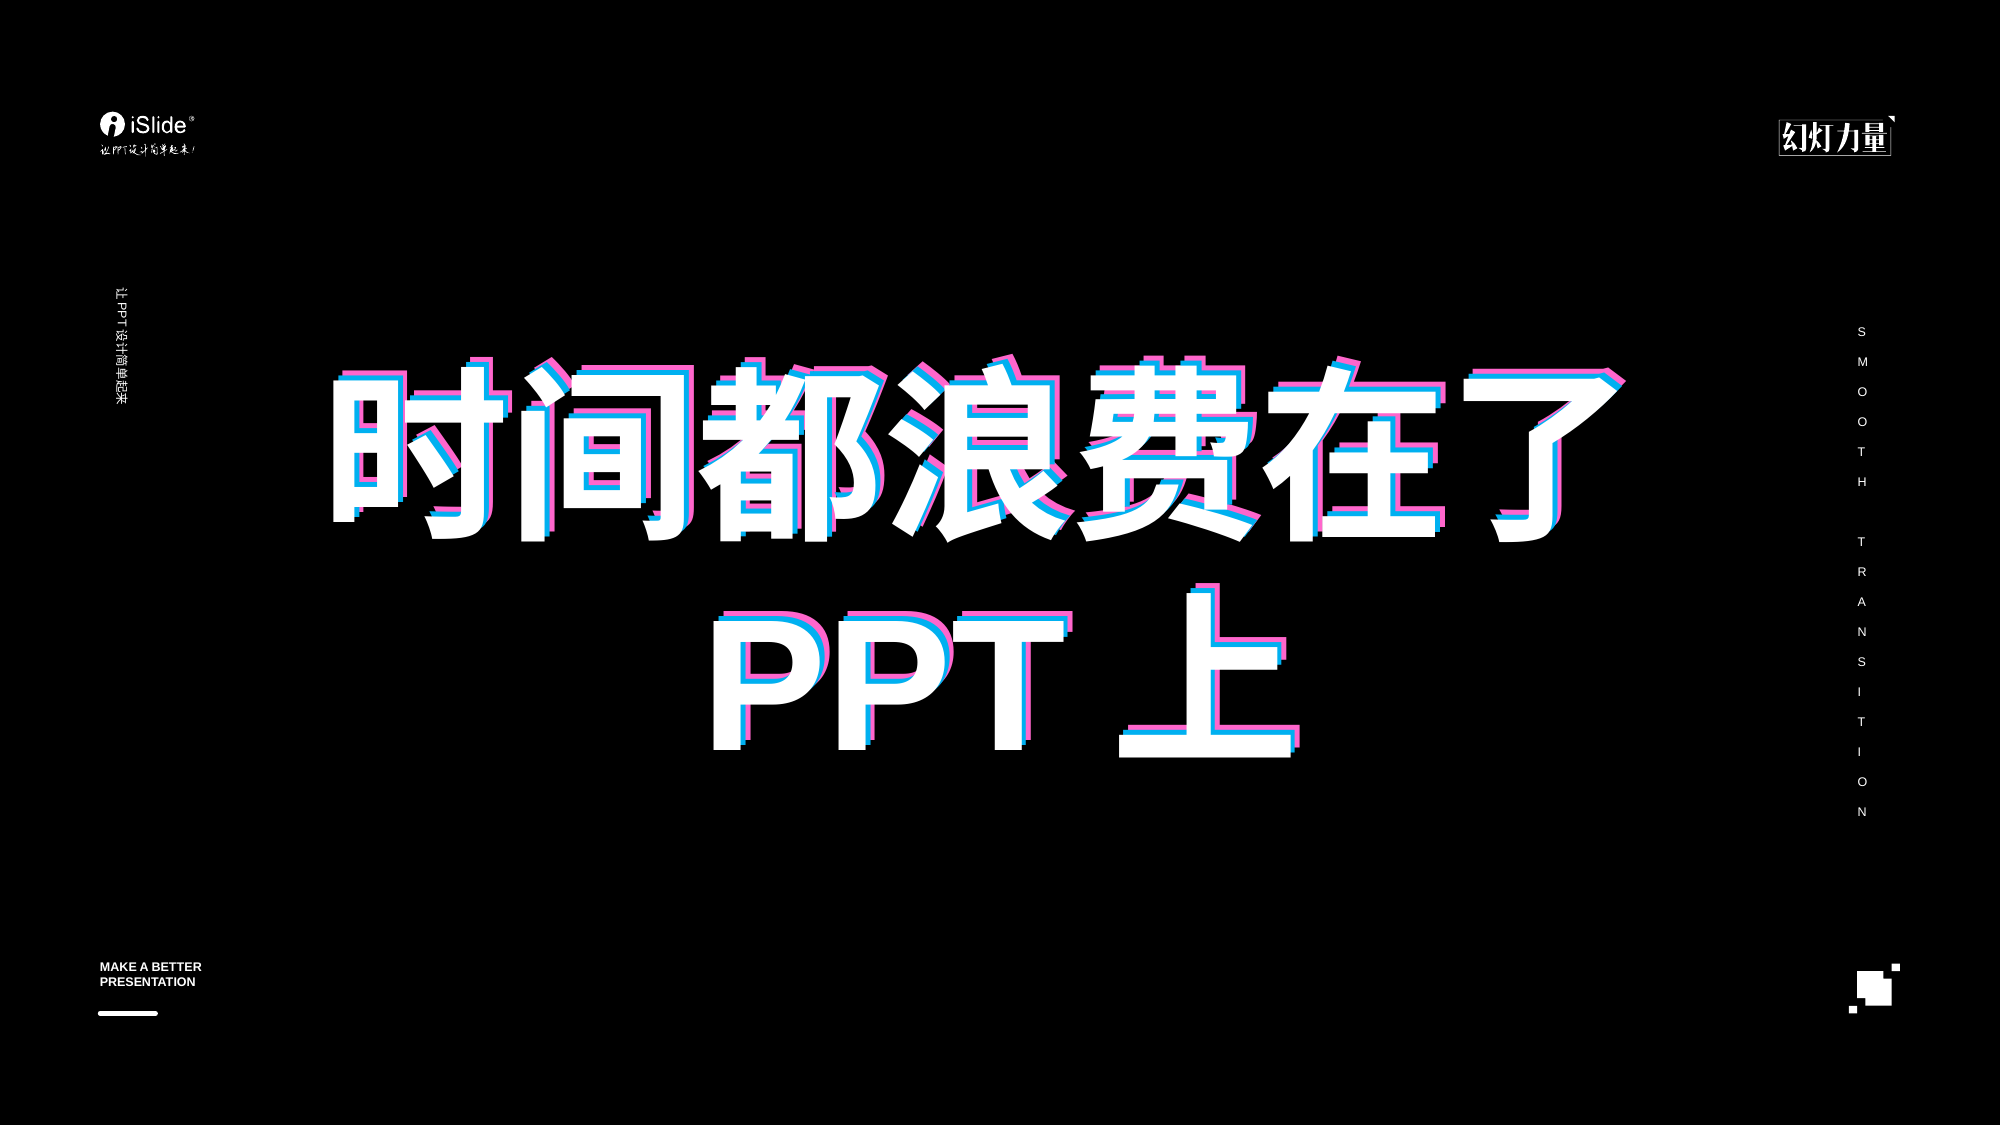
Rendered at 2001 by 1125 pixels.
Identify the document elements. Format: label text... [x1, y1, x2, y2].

text_box 时间都浪费在了PPT上 [221, 396, 1798, 710]
text_box 时间都浪费在了PPT上 [216, 401, 1793, 715]
text_box 时间都浪费在了PPT上 [211, 405, 1788, 719]
